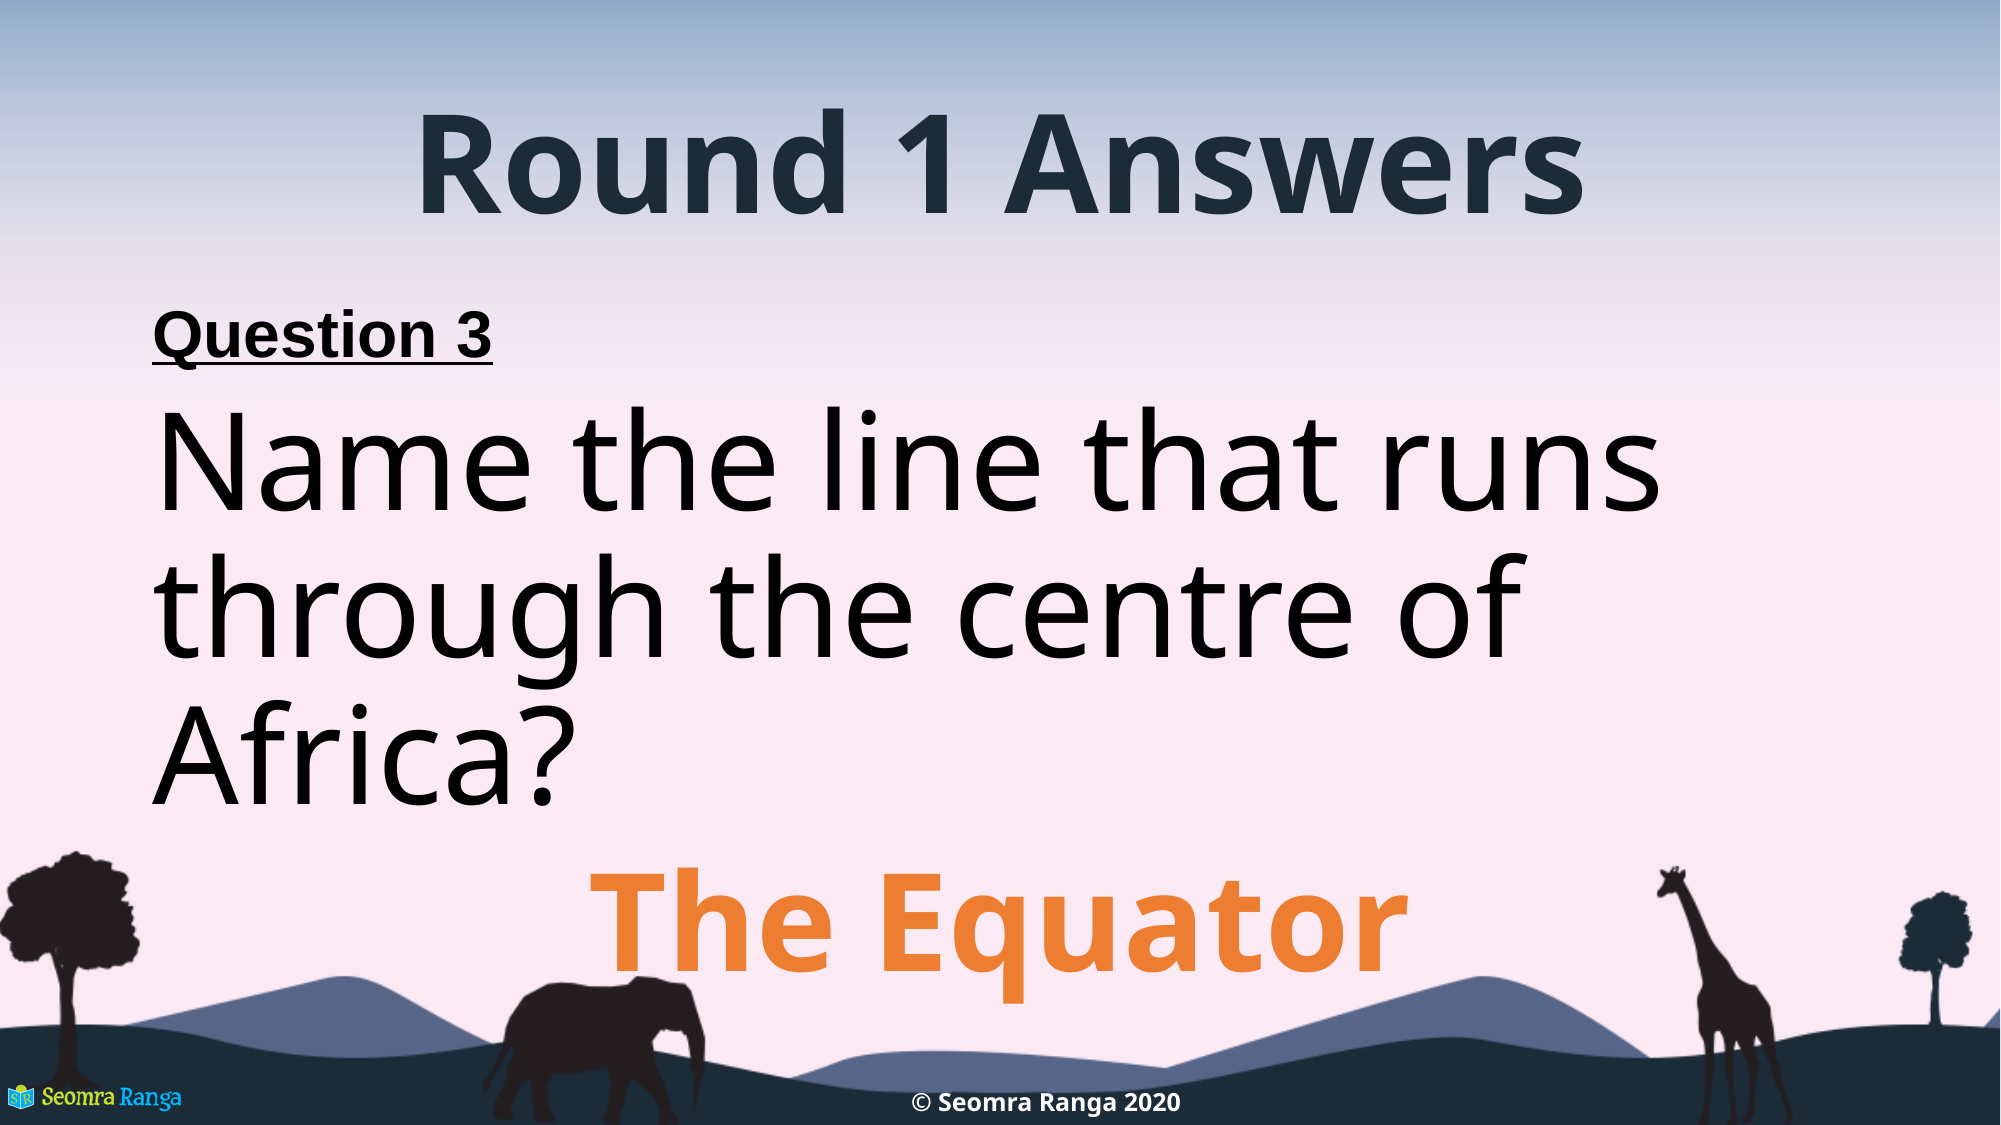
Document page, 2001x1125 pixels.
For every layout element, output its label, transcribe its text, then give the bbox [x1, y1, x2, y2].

text_box © Seomra Ranga 2020 www.seomraranga.com [762, 1079, 1330, 1125]
picture [0, 0, 2001, 1125]
title Round 1 Answers [137, 59, 1863, 278]
list Question 3 Name the line that runs through the centre of Africa? The Equator [137, 293, 1863, 1014]
